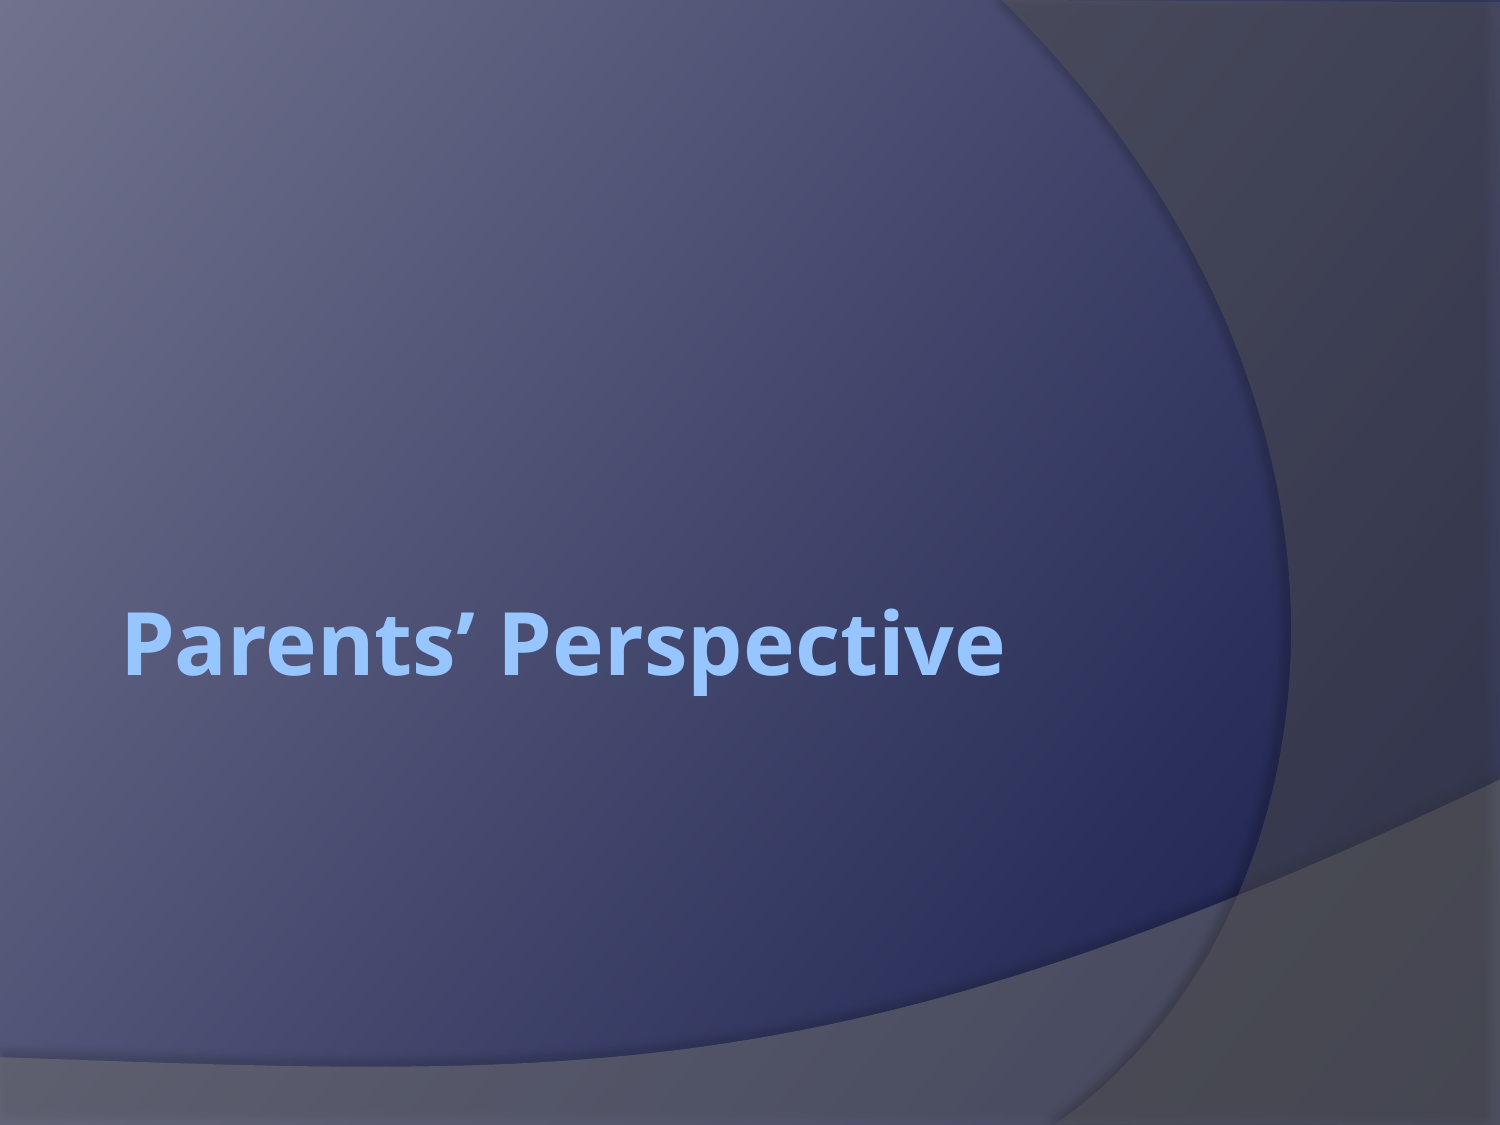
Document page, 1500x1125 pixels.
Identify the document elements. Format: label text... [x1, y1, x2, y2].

title Parents’ Perspective [112, 587, 1200, 888]
